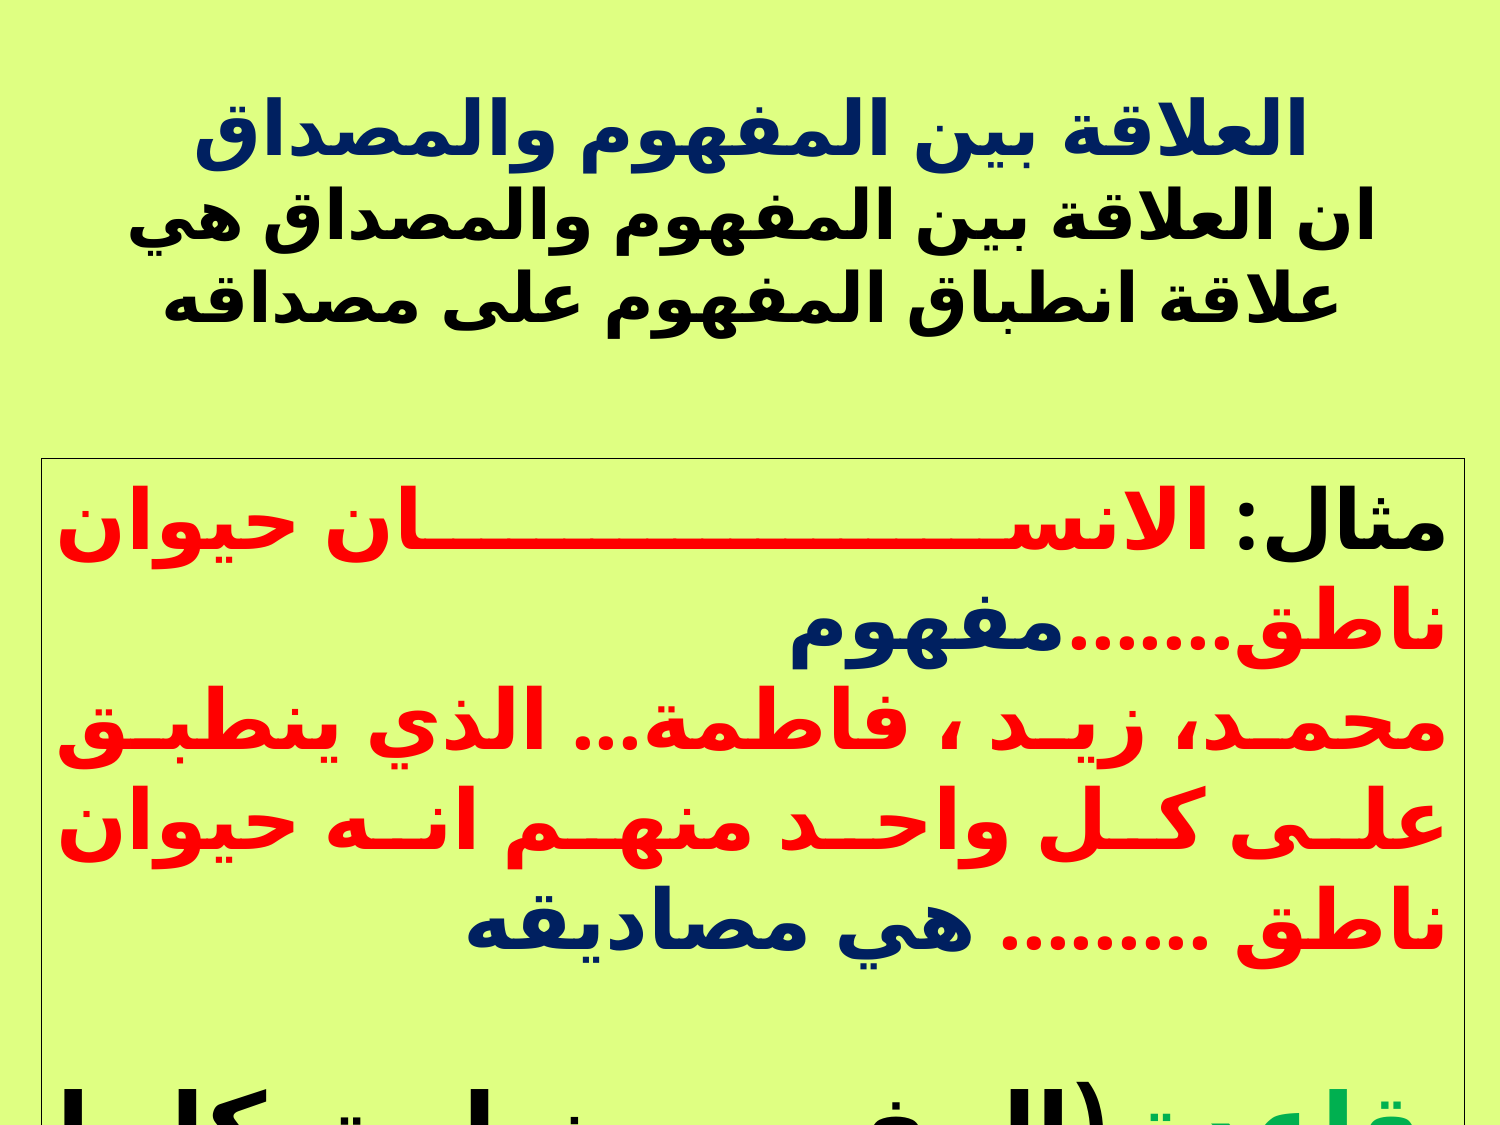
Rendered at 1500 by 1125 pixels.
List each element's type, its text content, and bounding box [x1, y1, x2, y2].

title العلاقة بين المفهوم والمصداق ان العلاقة بين المفهوم والمصداق هي علاقة انطباق المفهوم على مصداقه [78, 19, 1428, 398]
text_box مثال: الانسان حيوان ناطق.......مفهوم محمد، زيد ، فاطمة... الذي ينطبق على كل واحد منهم انه حيوان ناطق ......... هي مصاديقه قاعدة (المفهوم ينطبق كليا على مصداقه) [41, 458, 1465, 1125]
